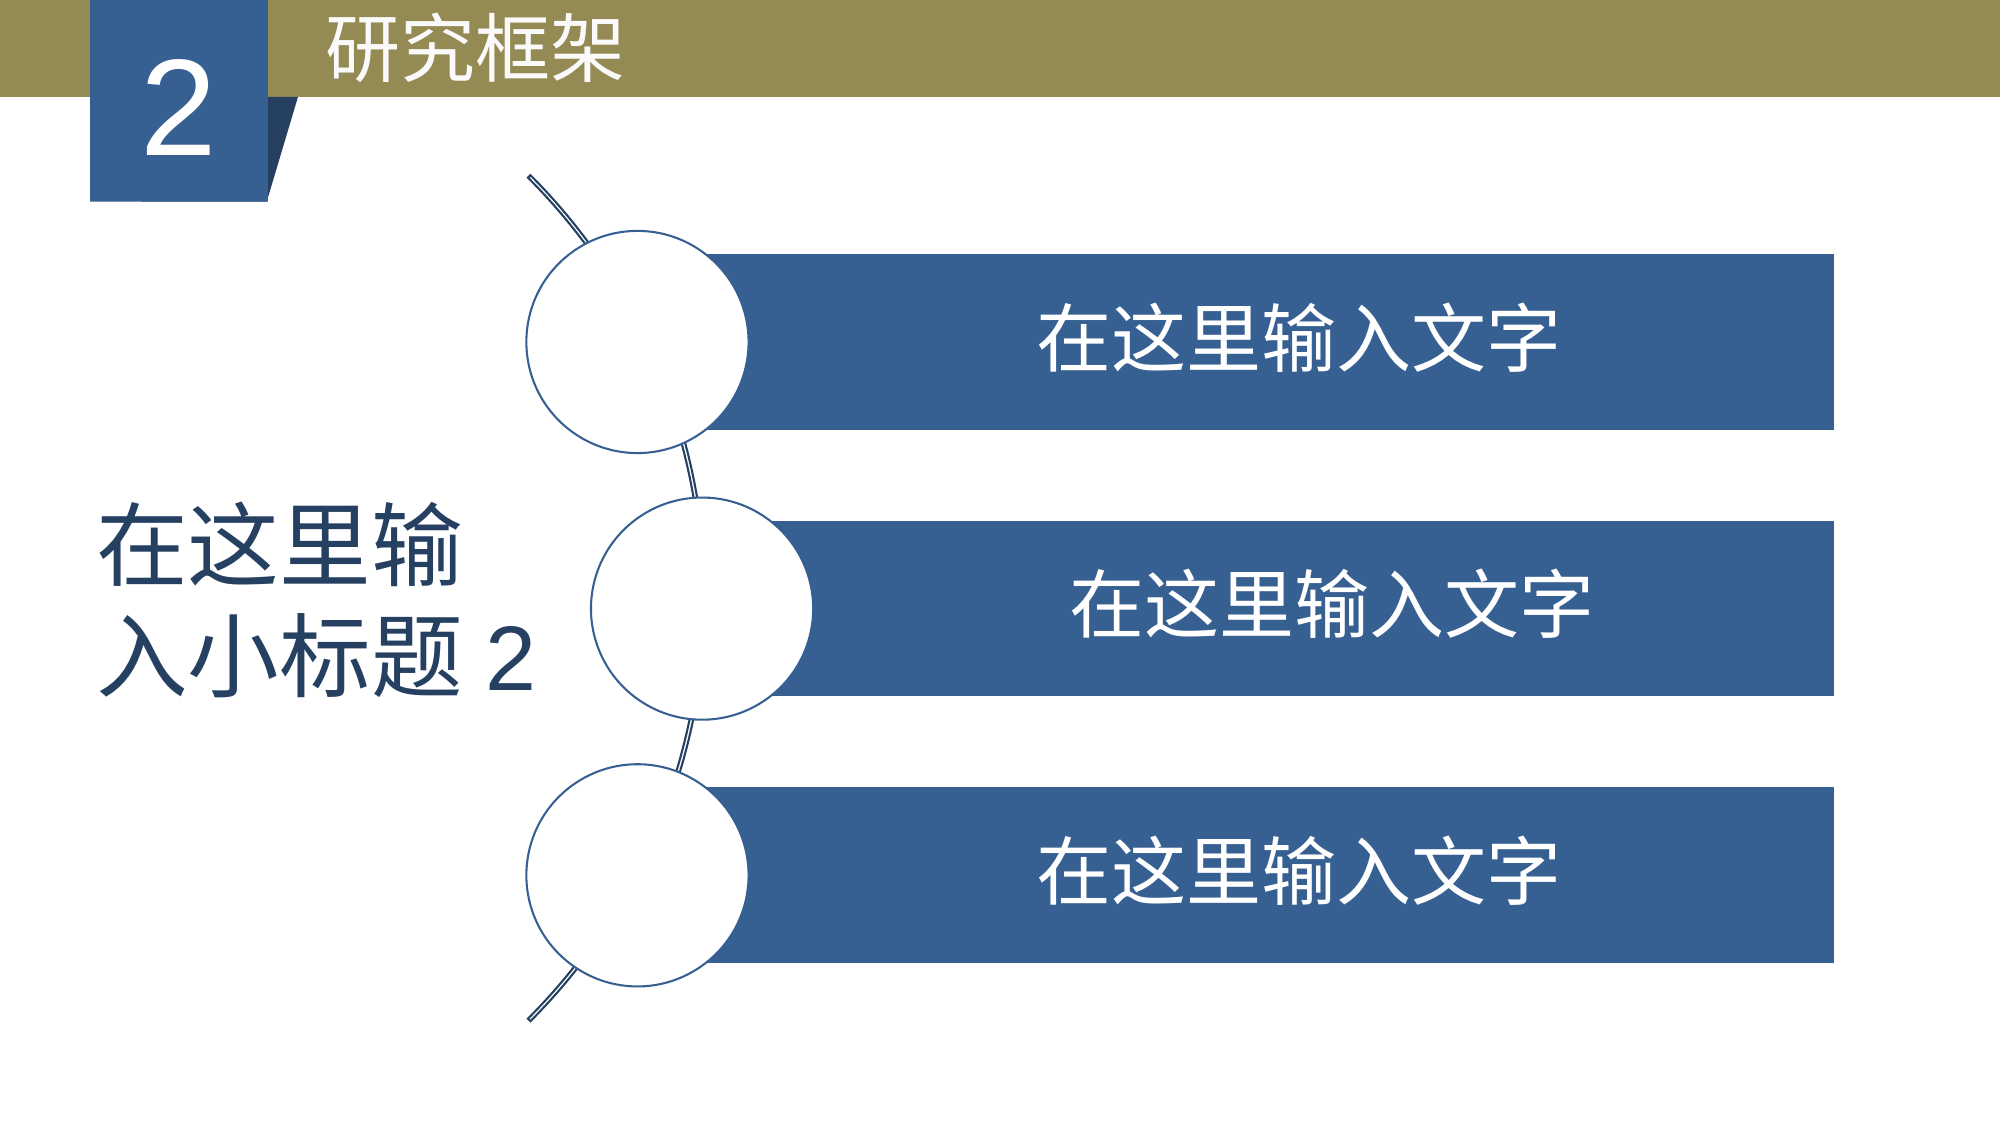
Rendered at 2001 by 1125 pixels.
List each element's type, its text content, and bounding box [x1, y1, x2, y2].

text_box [513, 164, 1848, 1054]
text_box 在这里输 入小标题2 [81, 481, 513, 716]
text_box [0, 0, 90, 98]
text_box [92, 0, 296, 204]
text_box [732, 0, 2000, 98]
text_box 研究框架 [296, 0, 732, 100]
